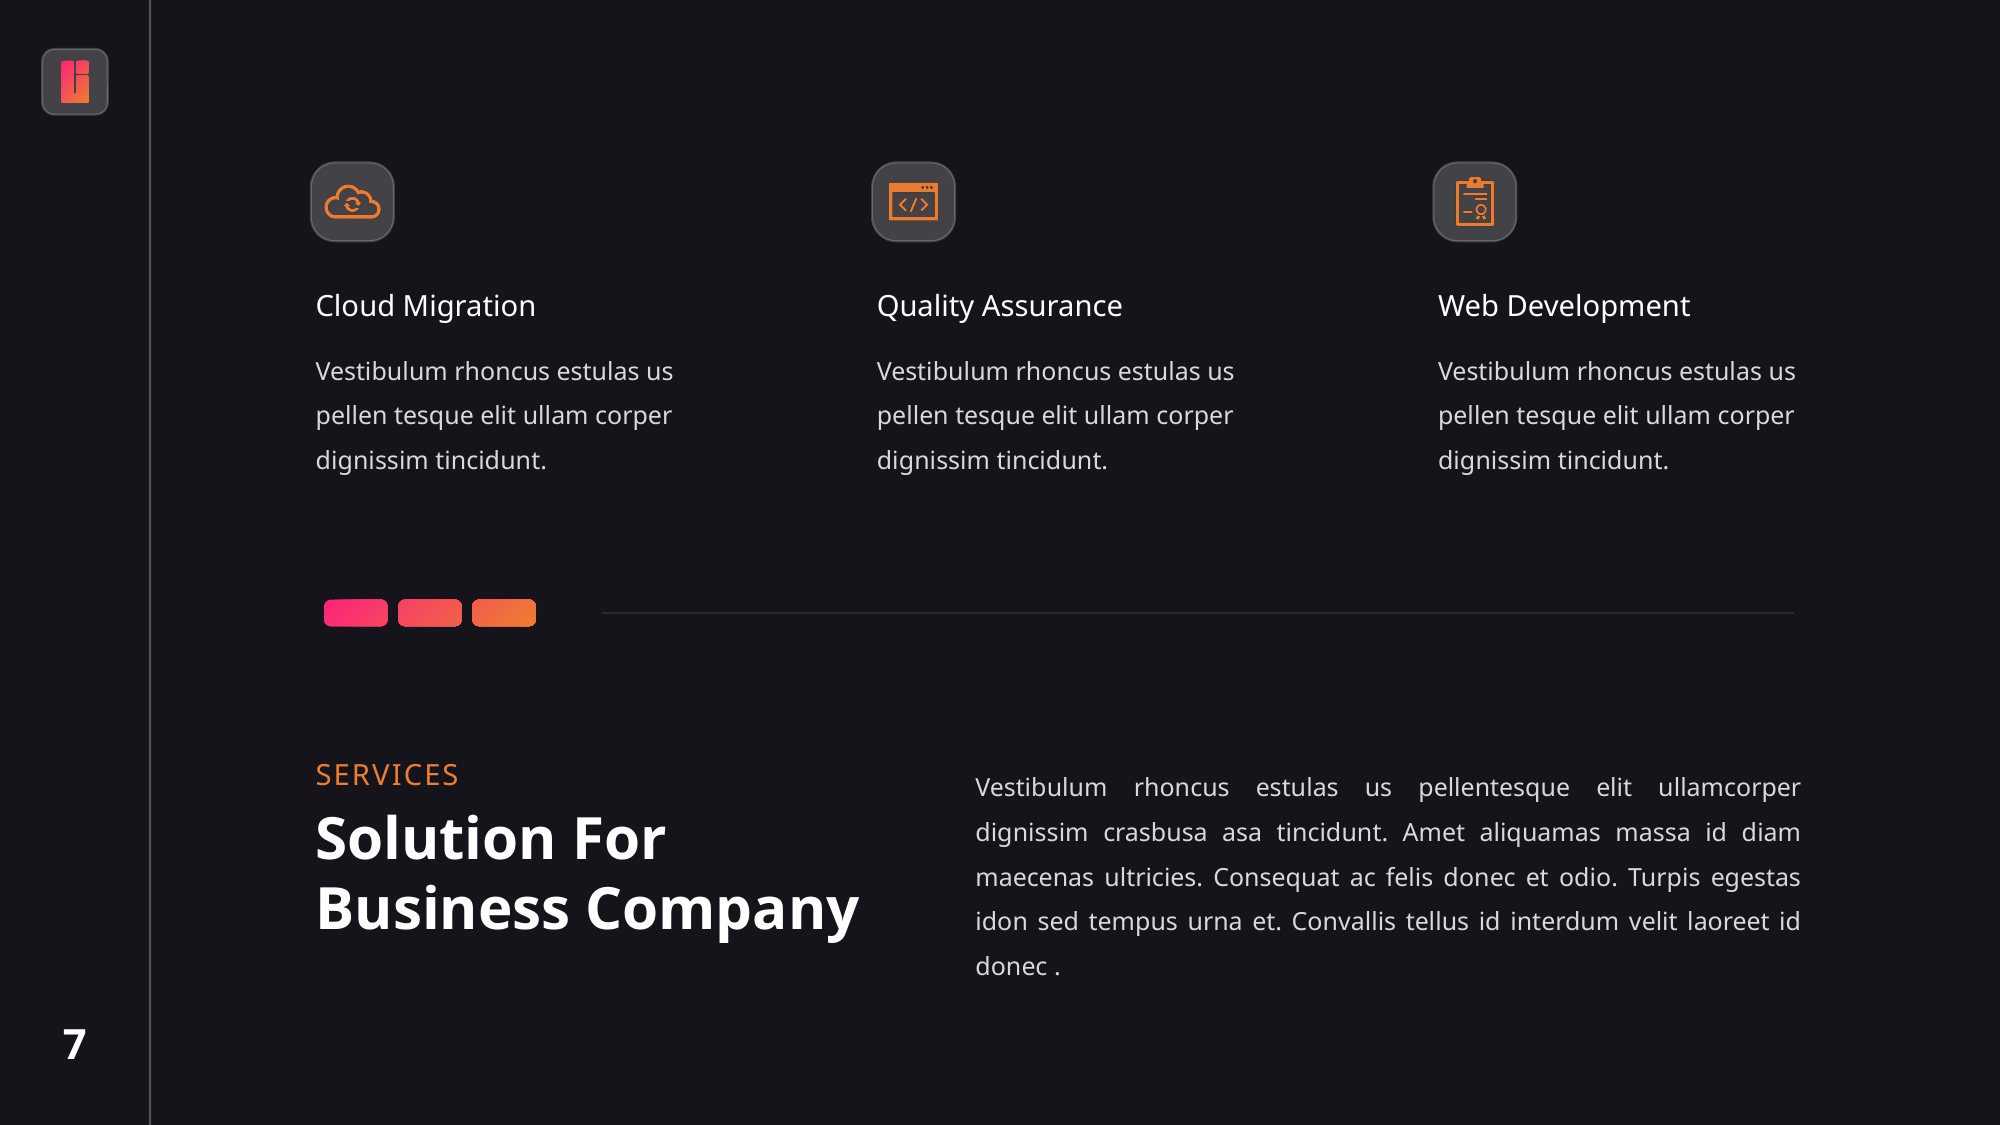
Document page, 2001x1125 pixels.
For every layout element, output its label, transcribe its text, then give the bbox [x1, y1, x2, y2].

text_box [323, 598, 389, 628]
text_box Vestibulum rhoncus estulas us pellentesque elit ullamcorper dignissim crasbusa asa tincidunt. Amet aliquamas massa id diam maecenas ultricies. Consequat ac felis donec et odio. Turpis egestas idon sed tempus urna et. Convallis tellus id interdum velit laoreet id donec . [960, 748, 1818, 988]
text_box Vestibulum rhoncus estulas us pellen tesque elit ullam corper dignissim tincidunt. [300, 332, 695, 483]
text_box Vestibulum rhoncus estulas us pellen tesque elit ullam corper dignissim tincidunt. [1423, 332, 1818, 483]
text_box [309, 161, 395, 243]
text_box [1432, 161, 1518, 243]
text_box [871, 161, 957, 243]
text_box [471, 598, 537, 628]
text_box Quality Assurance [862, 279, 1219, 330]
text_box [397, 598, 463, 628]
picture [1445, 172, 1505, 231]
text_box Cloud Migration [300, 279, 658, 330]
text_box Vestibulum rhoncus estulas us pellen tesque elit ullam corper dignissim tincidunt. [862, 332, 1257, 483]
picture [323, 172, 382, 231]
text_box SERVICES [300, 748, 536, 799]
text_box Solution For Business Company [300, 793, 875, 949]
picture [884, 172, 943, 231]
text_box Web Development [1423, 279, 1780, 330]
